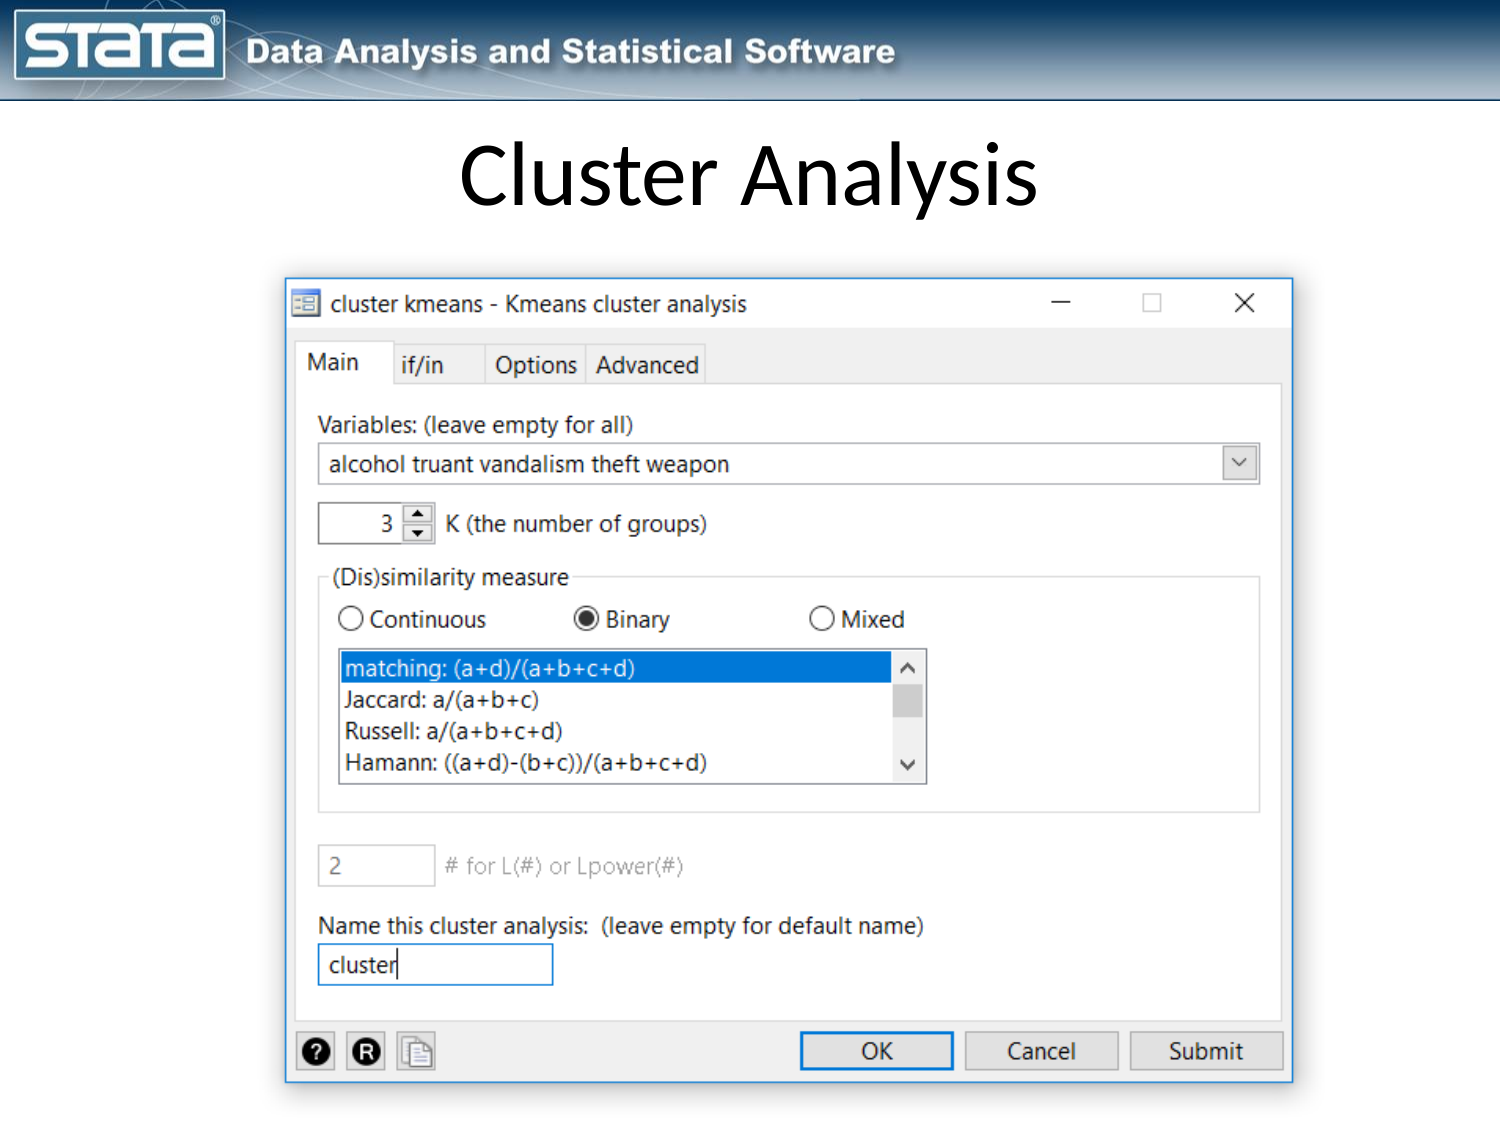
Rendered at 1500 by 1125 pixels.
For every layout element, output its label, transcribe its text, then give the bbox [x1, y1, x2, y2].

picture [0, 0, 1500, 99]
picture [249, 237, 1326, 1122]
title Cluster Analysis [0, 99, 1500, 238]
